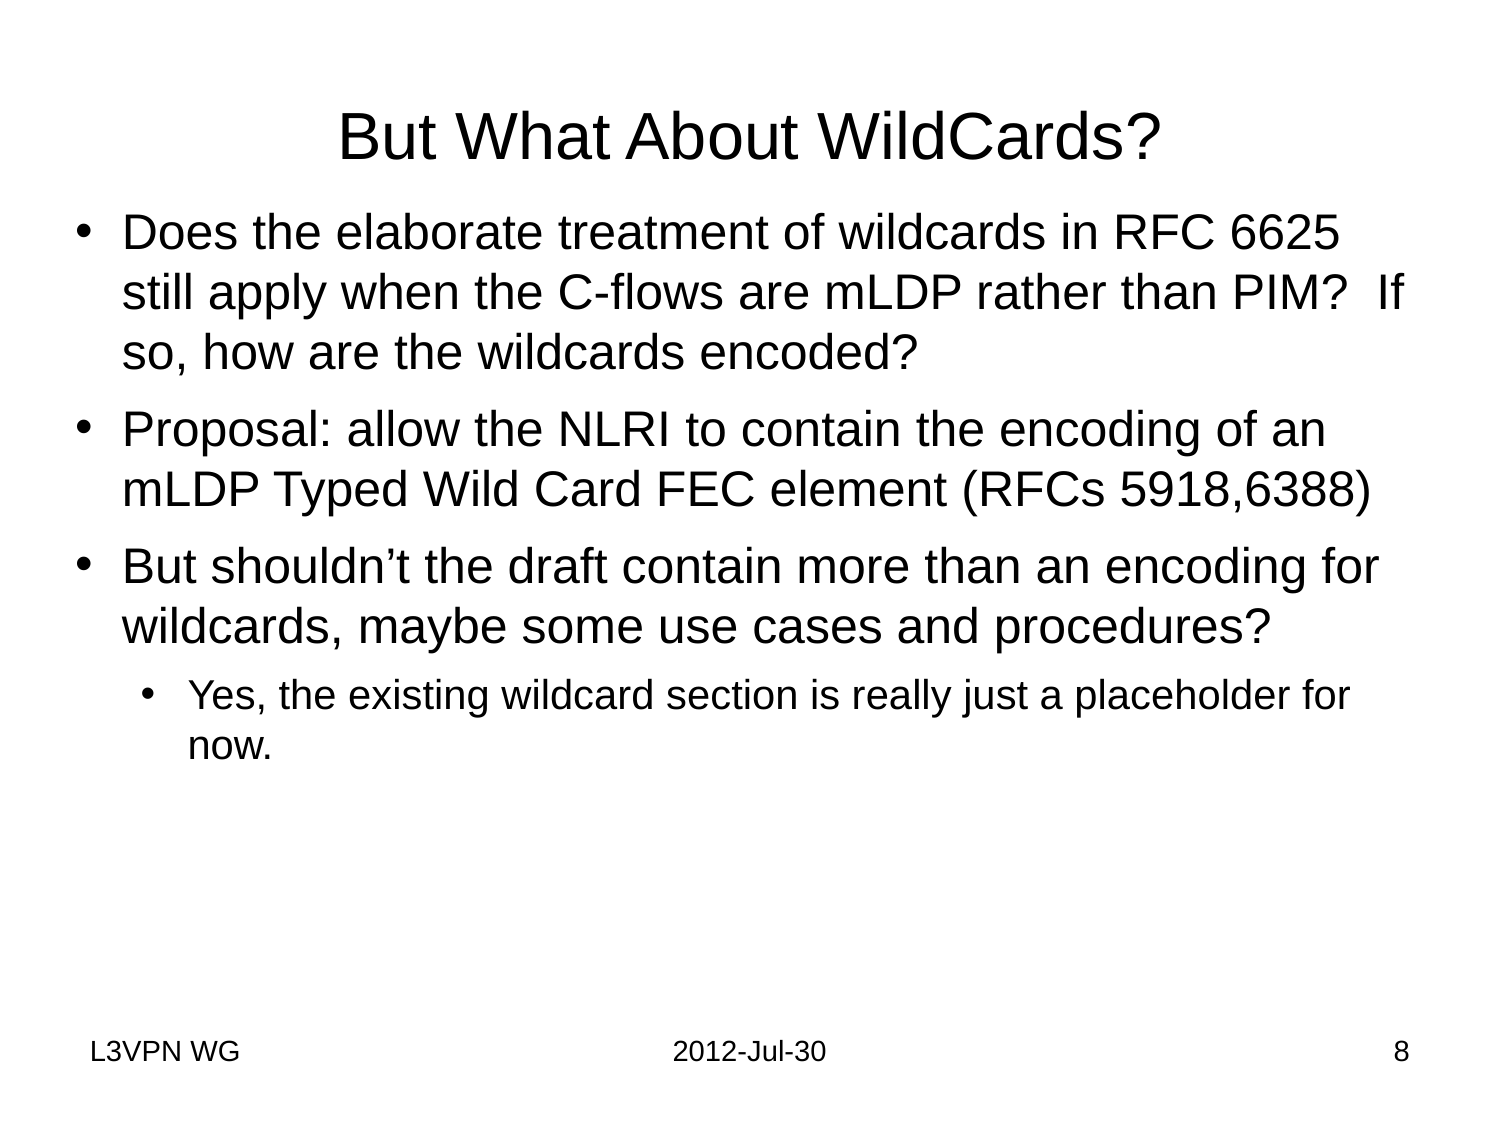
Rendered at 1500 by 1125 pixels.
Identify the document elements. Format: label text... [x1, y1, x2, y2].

slide_number L3VPN WG [74, 1024, 425, 1110]
list Does the elaborate treatment of wildcards in RFC 6625 still apply when the C-flows are mLDP rather than PIM? If so, how are the wildcards encoded? Proposal: allow the NLRI to contain the encoding of an mLDP Typed Wild Card FEC element (RFCs 5918,6388) But shouldn’t the draft contain more than an encoding for wildcards, maybe some use cases and procedures? Yes, the existing wildcard section is really just a placeholder for now. [74, 199, 1426, 1013]
slide_number 8 [1074, 1024, 1425, 1103]
footer 2012-Jul-30 [512, 1024, 988, 1103]
title But What About WildCards? [74, 52, 1426, 199]
